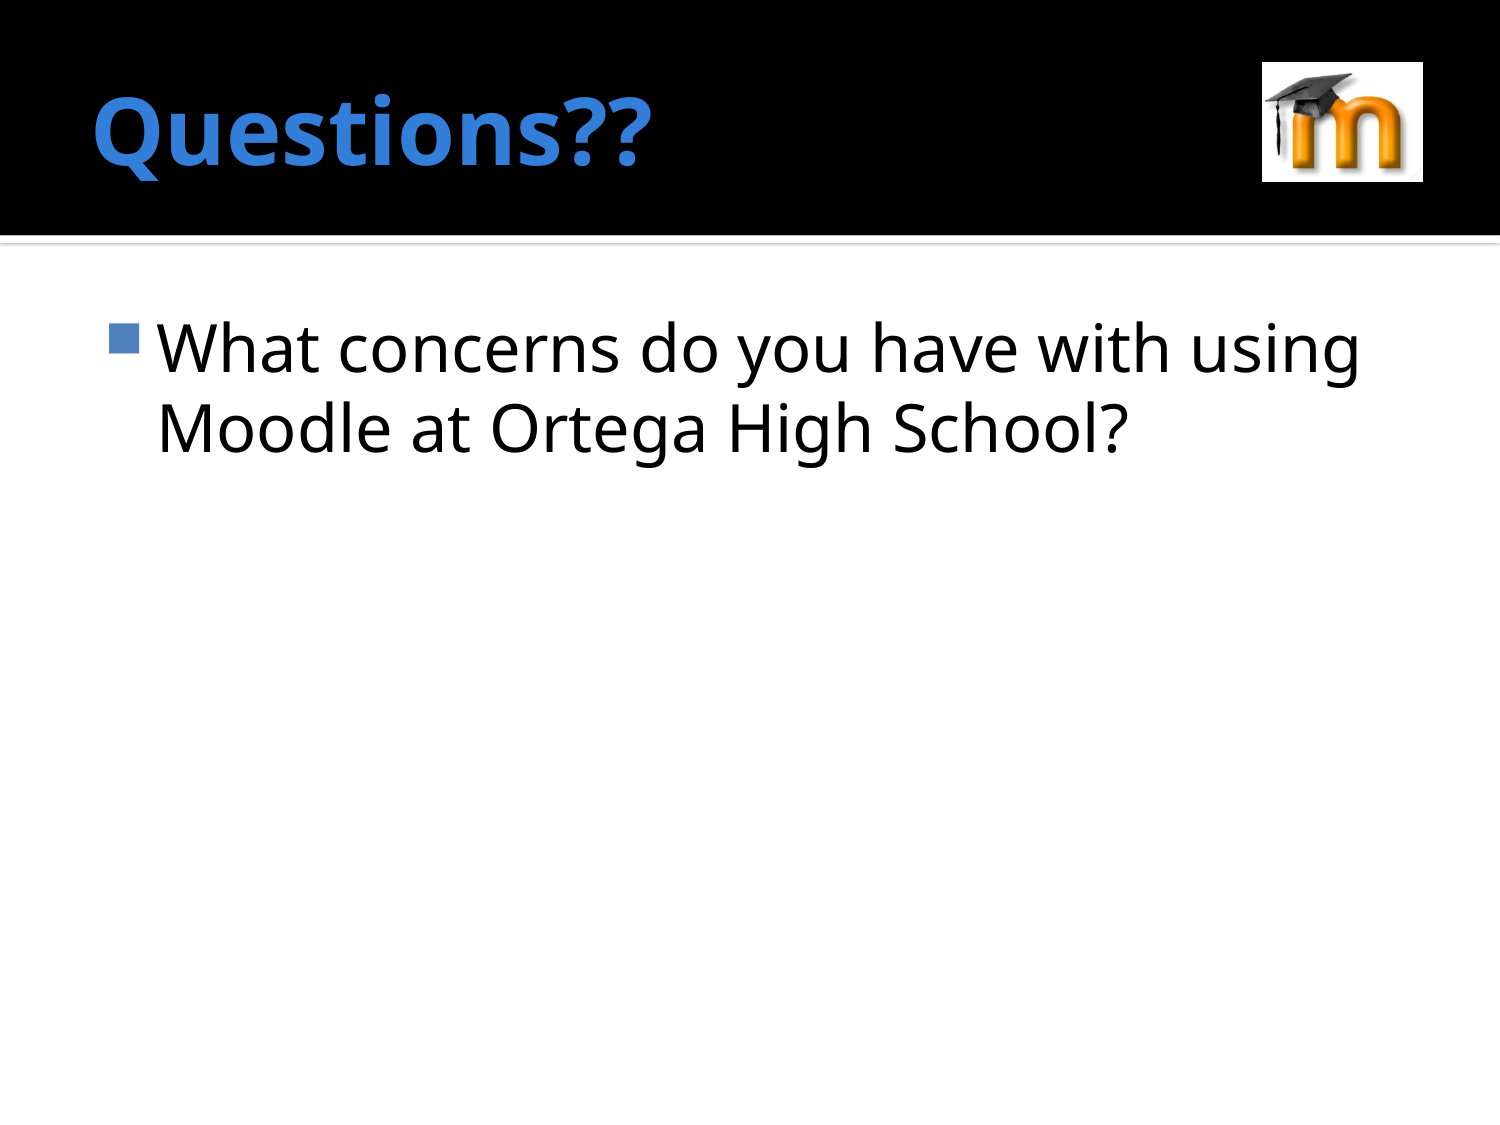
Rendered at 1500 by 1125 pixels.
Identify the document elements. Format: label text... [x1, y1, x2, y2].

list What concerns do you have with using Moodle at Ortega High School? [75, 291, 1425, 513]
picture [1262, 62, 1423, 182]
title Questions?? [75, 25, 1425, 231]
